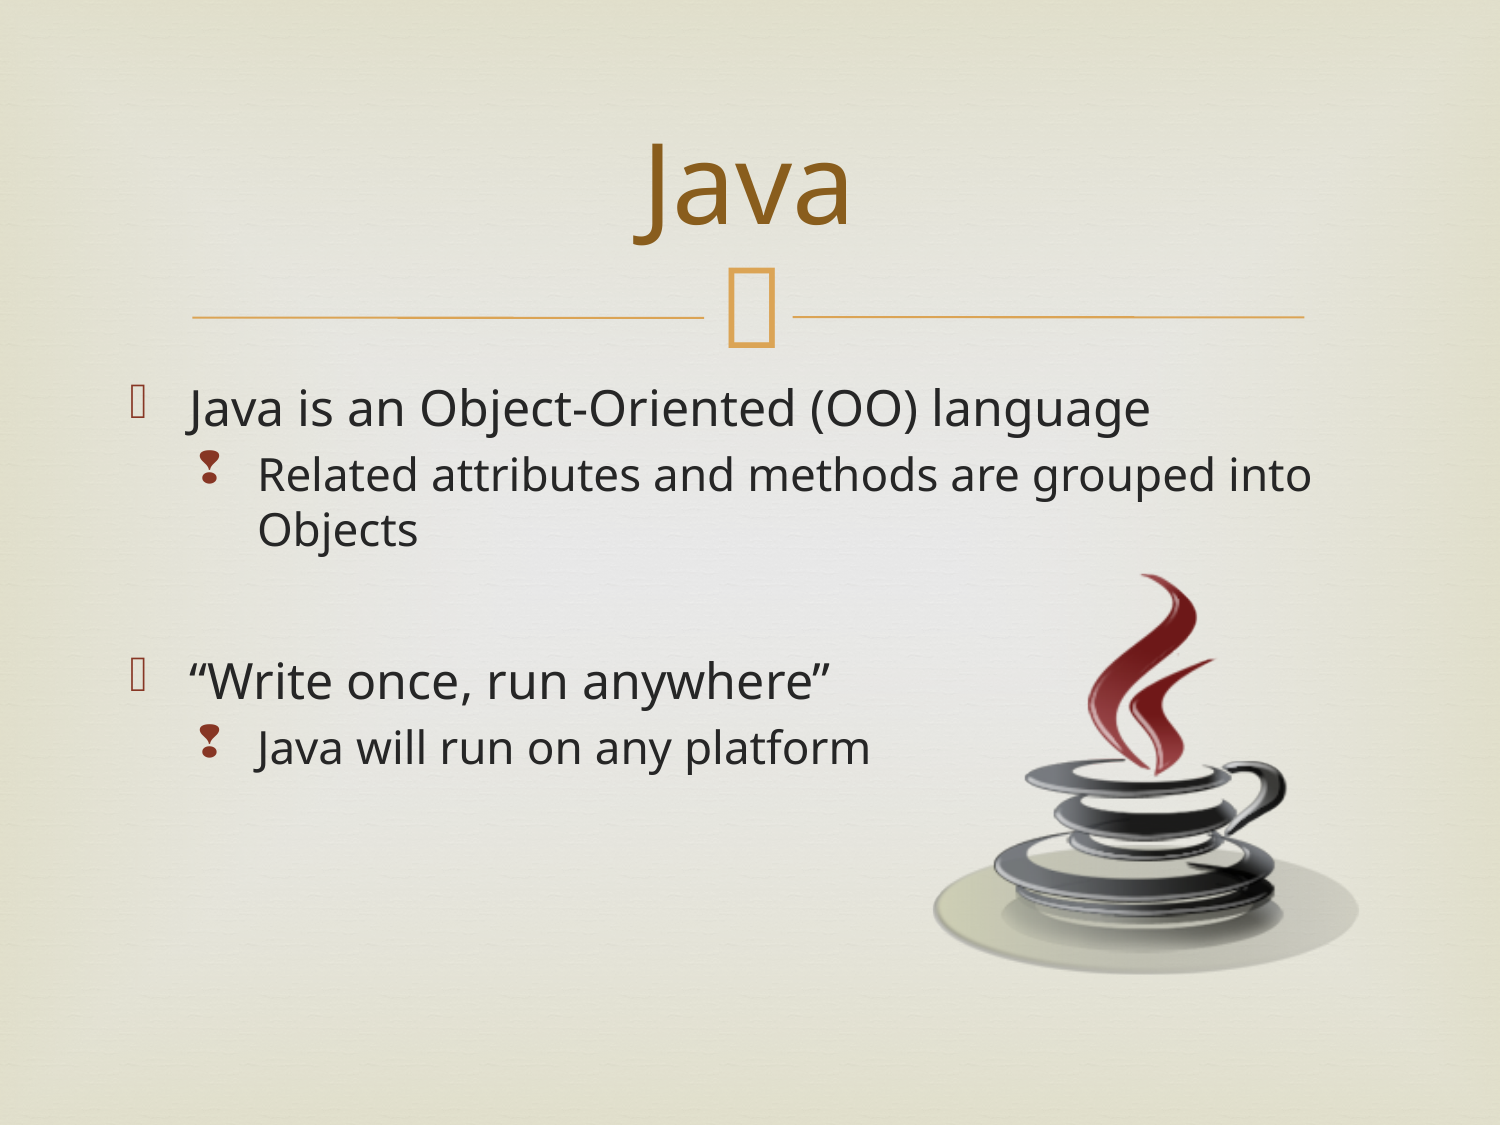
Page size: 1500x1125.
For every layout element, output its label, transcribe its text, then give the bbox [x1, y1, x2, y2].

picture [914, 526, 1377, 989]
list Java is an Object-Oriented (OO) language Related attributes and methods are grouped into Objects “Write once, run anywhere” Java will run on any platform [114, 368, 1386, 1005]
title Java [112, 93, 1386, 267]
